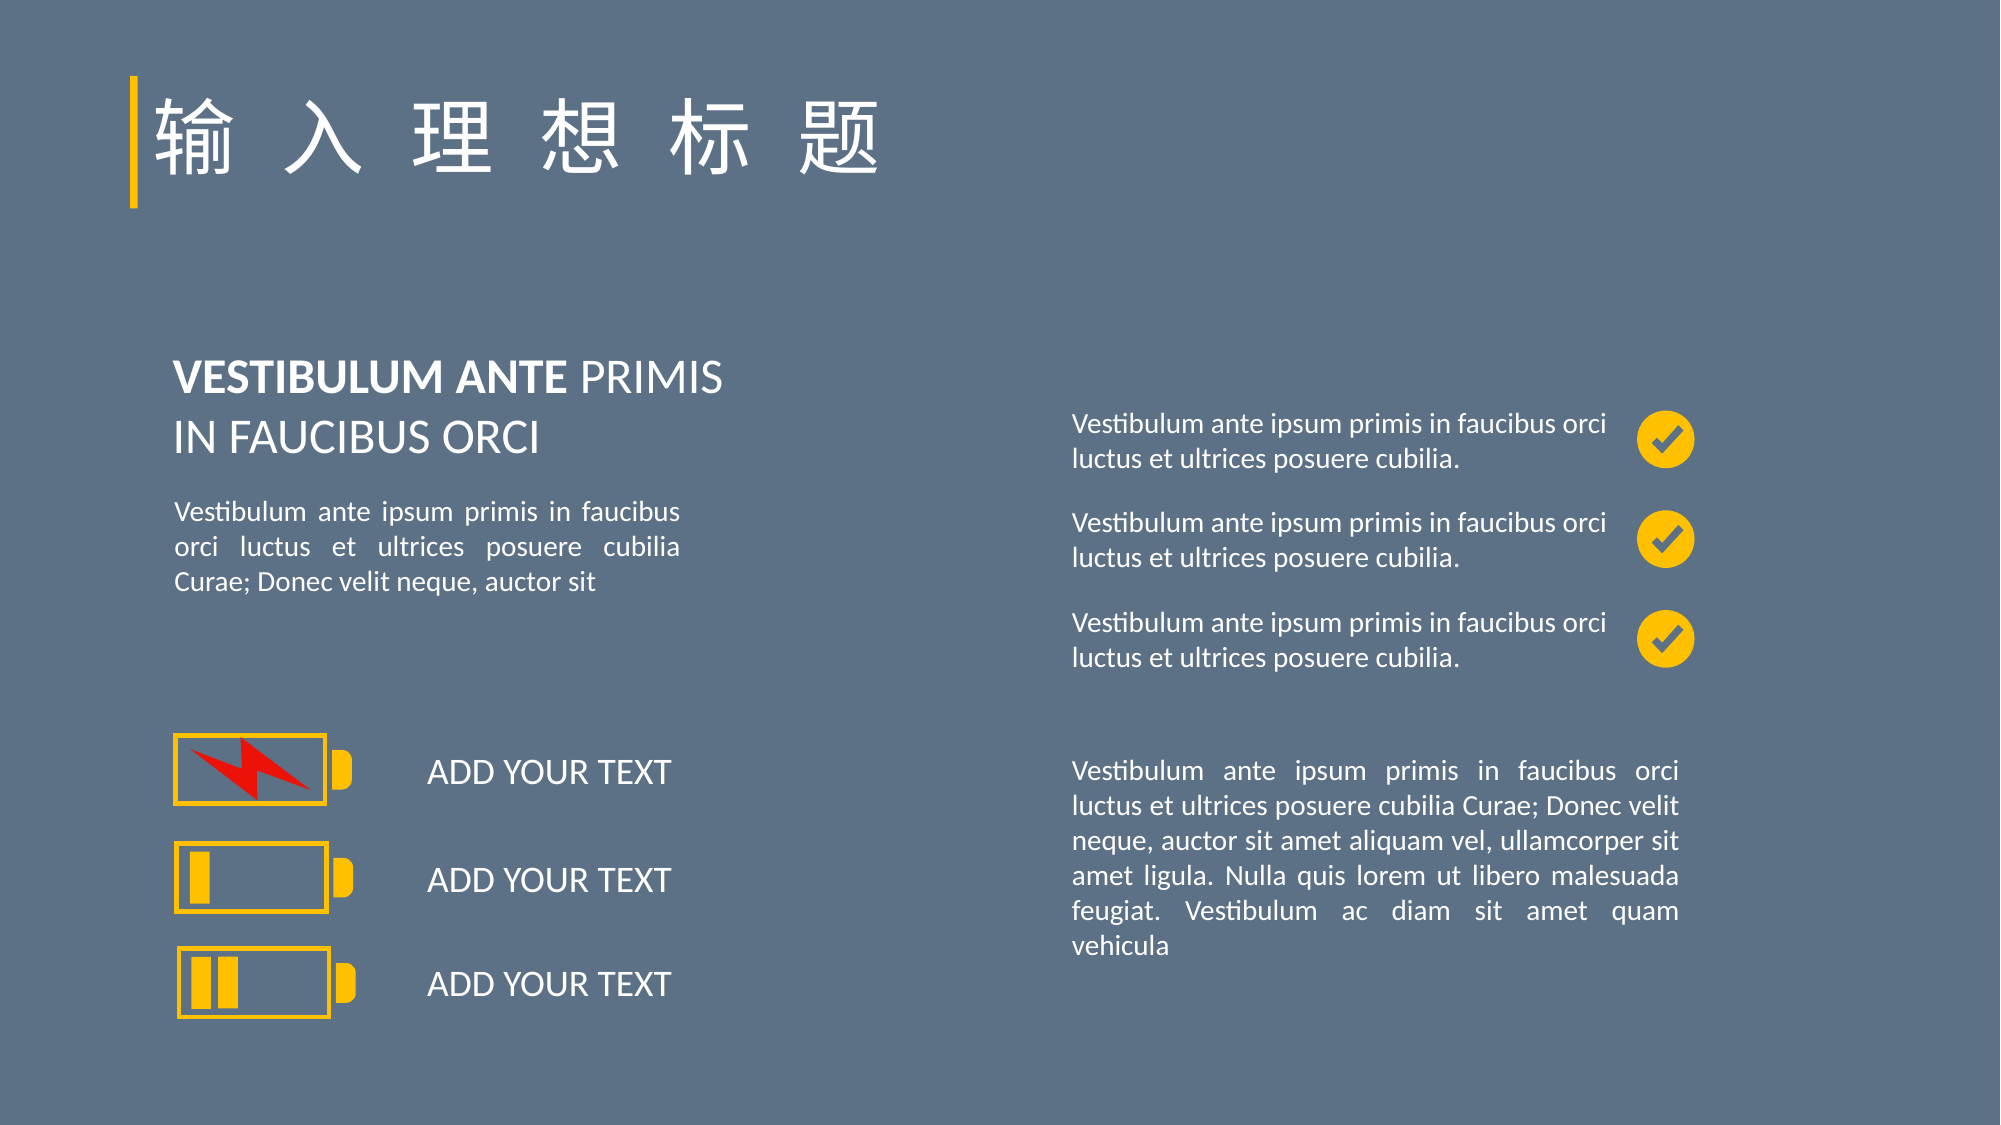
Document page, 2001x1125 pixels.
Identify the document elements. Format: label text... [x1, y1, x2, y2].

text_box VESTIBULUM ANTE PRIMIS IN FAUCIBUS ORCI [158, 336, 792, 472]
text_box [175, 735, 352, 804]
text_box ADD YOUR TEXT [412, 847, 688, 908]
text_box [179, 948, 356, 1018]
text_box ADD YOUR TEXT [412, 951, 688, 1012]
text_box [1056, 596, 1695, 682]
text_box Vestibulum ante ipsum primis in faucibus orci luctus et ultrices posuere cubilia Curae; Donec velit neque, auctor sit amet aliquam vel, ullamcorper sit amet ligula. Nulla quis lorem ut libero malesuada feugiat. Vestibulum ac diam sit amet quam vehicula [1057, 744, 1695, 969]
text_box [1056, 396, 1695, 483]
text_box Vestibulum ante ipsum primis in faucibus orci luctus et ultrices posuere cubilia Curae; Donec velit neque, auctor sit [159, 484, 696, 605]
text_box ADD YOUR TEXT [412, 739, 688, 800]
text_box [176, 843, 354, 912]
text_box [1056, 496, 1695, 583]
title 输入理想标题 [137, 33, 1863, 251]
